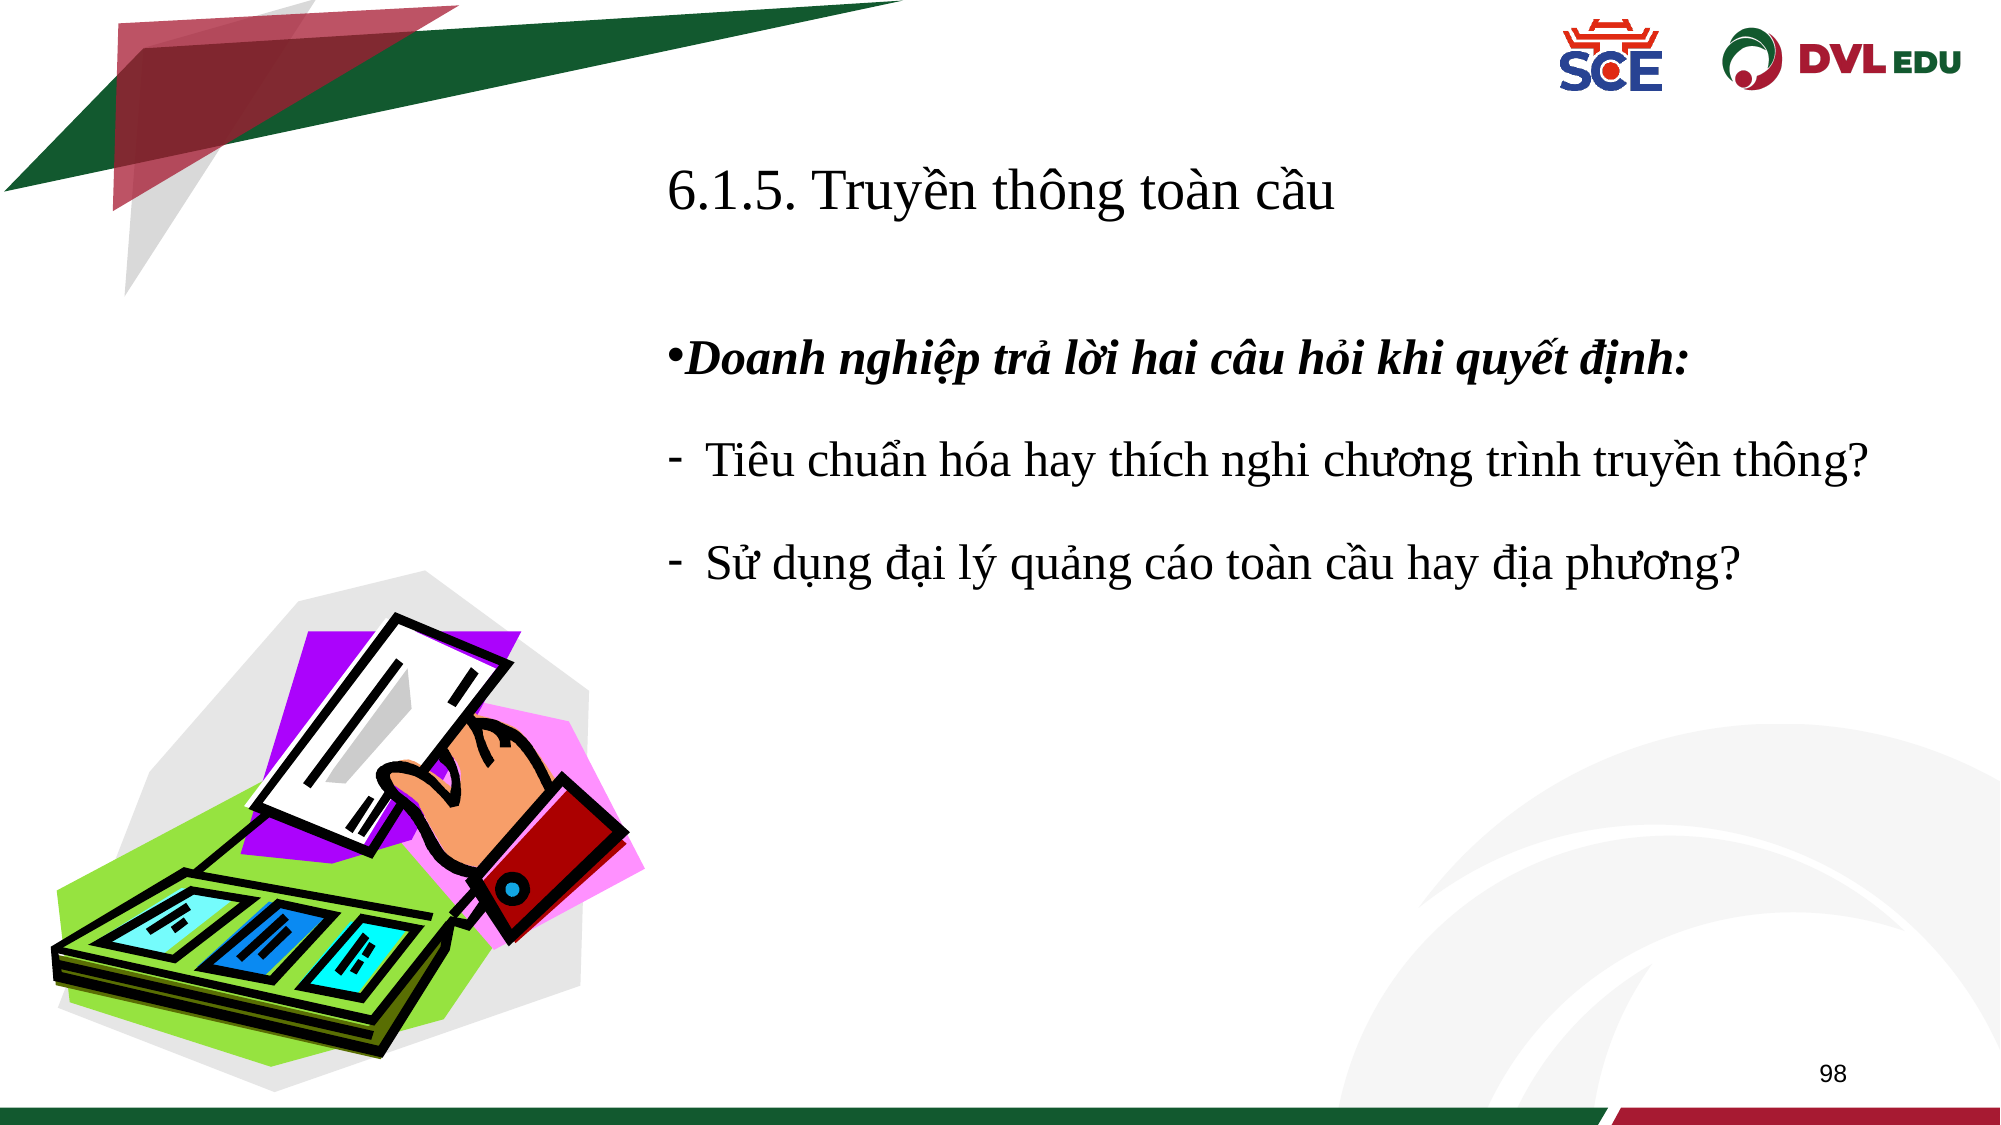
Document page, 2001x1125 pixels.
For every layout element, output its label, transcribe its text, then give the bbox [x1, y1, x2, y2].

picture [1722, 27, 1961, 91]
picture [50, 562, 653, 1100]
picture [1559, 19, 1667, 91]
text_box 98 [1412, 1042, 1863, 1103]
